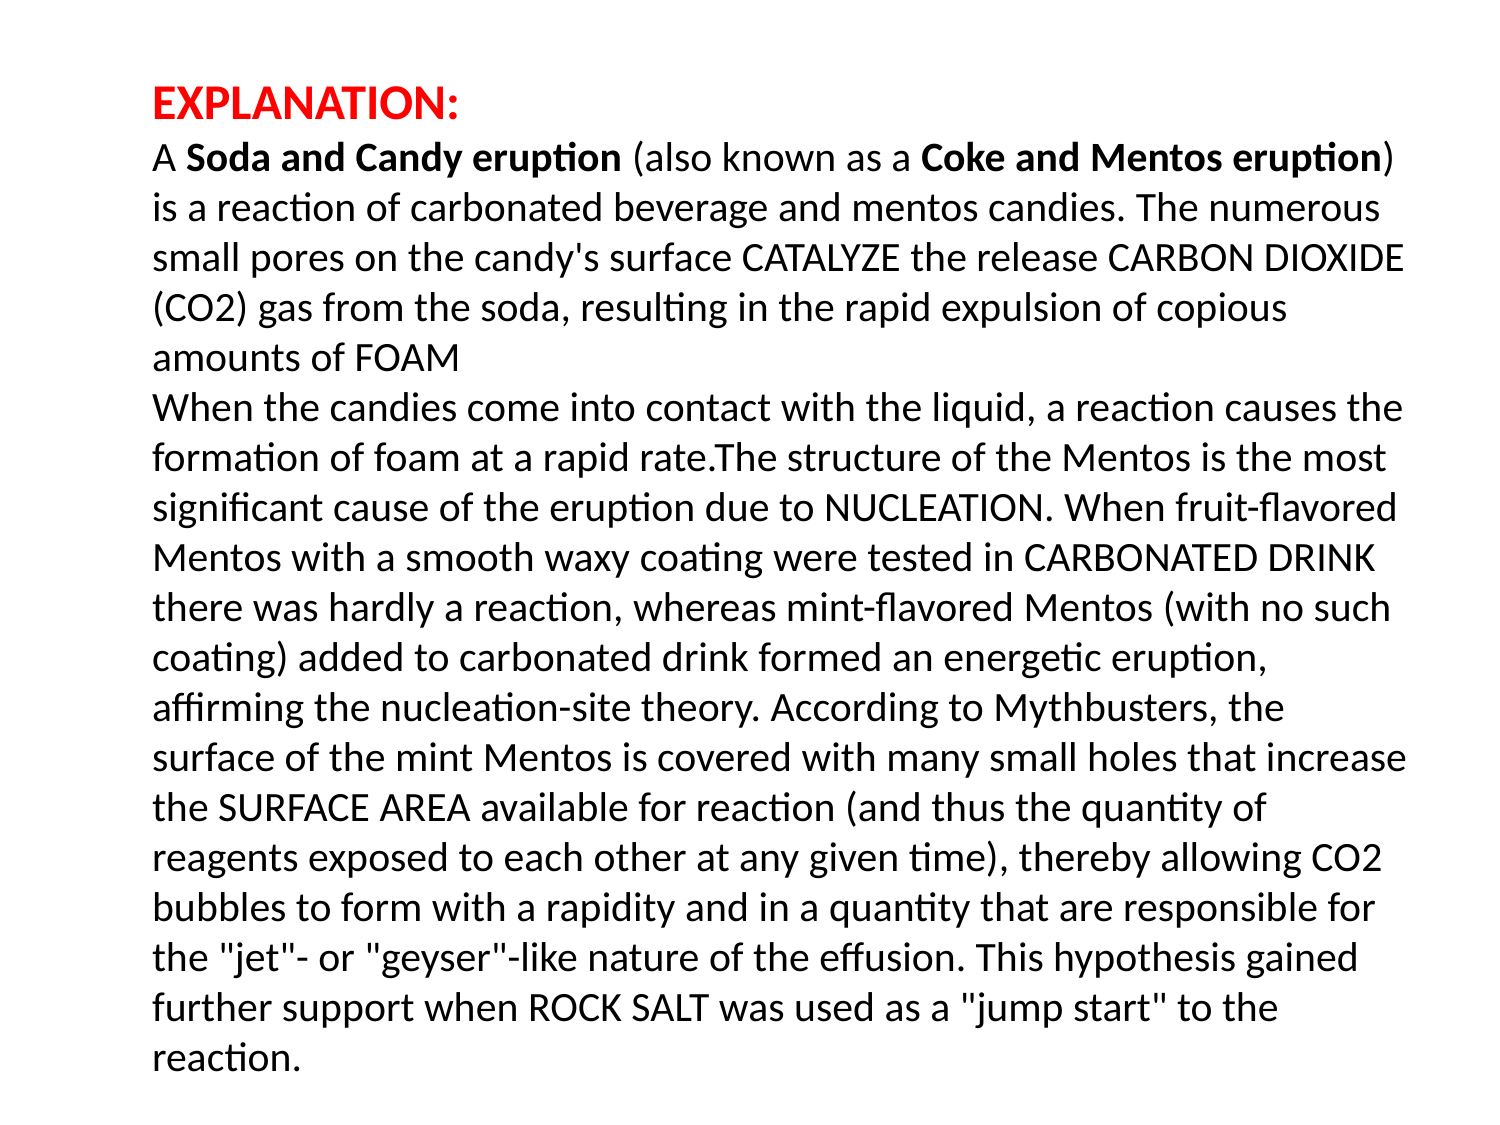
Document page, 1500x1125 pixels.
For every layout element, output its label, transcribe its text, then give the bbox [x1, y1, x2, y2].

text_box EXPLANATION: A Soda and Candy eruption (also known as a Coke and Mentos eruption) is a reaction of carbonated beverage and mentos candies. The numerous small pores on the candy's surface CATALYZE the release CARBON DIOXIDE (CO2) gas from the soda, resulting in the rapid expulsion of copious amounts of FOAM When the candies come into contact with the liquid, a reaction causes the formation of foam at a rapid rate.The structure of the Mentos is the most significant cause of the eruption due to NUCLEATION. When fruit-flavored Mentos with a smooth waxy coating were tested in CARBONATED DRINK there was hardly a reaction, whereas mint-flavored Mentos (with no such coating) added to carbonated drink formed an energetic eruption, affirming the nucleation-site theory. According to Mythbusters, the surface of the mint Mentos is covered with many small holes that increase the SURFACE AREA available for reaction (and thus the quantity of reagents exposed to each other at any given time), thereby allowing CO2 bubbles to form with a rapidity and in a quantity that are responsible for the "jet"- or "geyser"-like nature of the effusion. This hypothesis gained further support when ROCK SALT was used as a "jump start" to the reaction. [137, 62, 1425, 1125]
